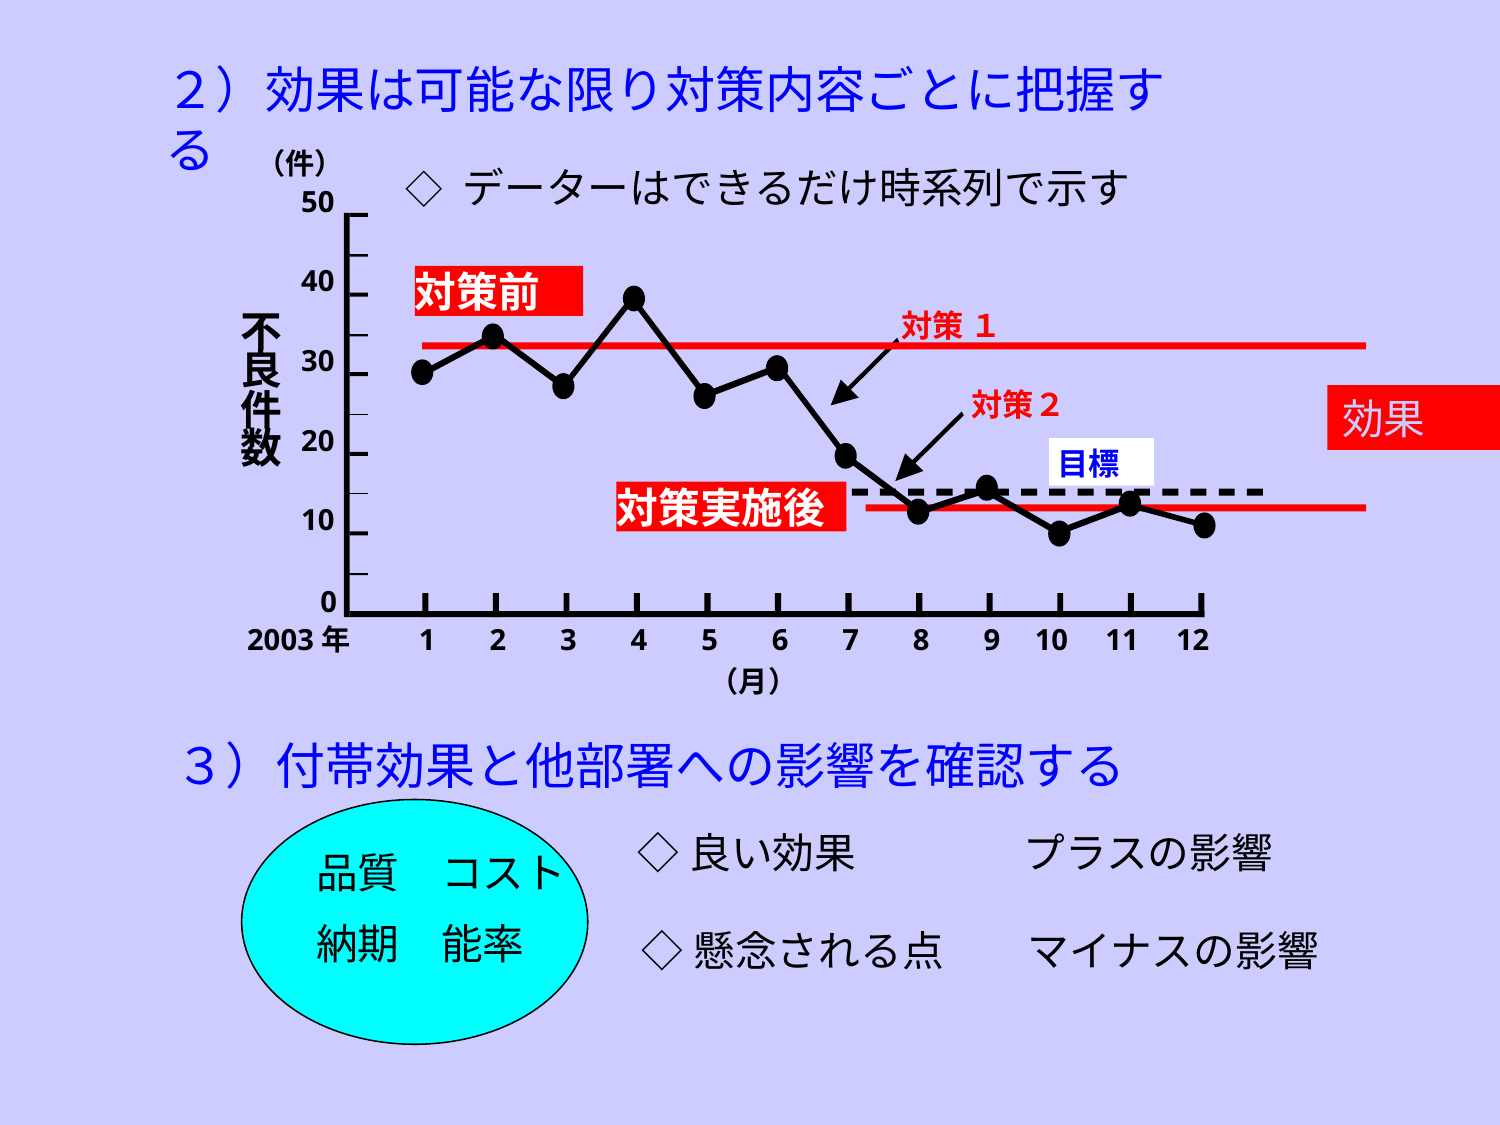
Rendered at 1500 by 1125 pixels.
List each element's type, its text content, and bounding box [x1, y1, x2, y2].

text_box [1267, 265, 1500, 532]
text_box ３）付帯効果と他部署への影響を確認する [160, 726, 1349, 802]
text_box ◇良い効果 プラスの影響 [630, 819, 1348, 917]
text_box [241, 799, 625, 1045]
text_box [240, 145, 1264, 699]
text_box ２）効果は可能な限り対策内容ごとに把握する [150, 50, 1186, 186]
text_box ◇懸念される点 マイナスの影響 [630, 917, 1373, 1033]
